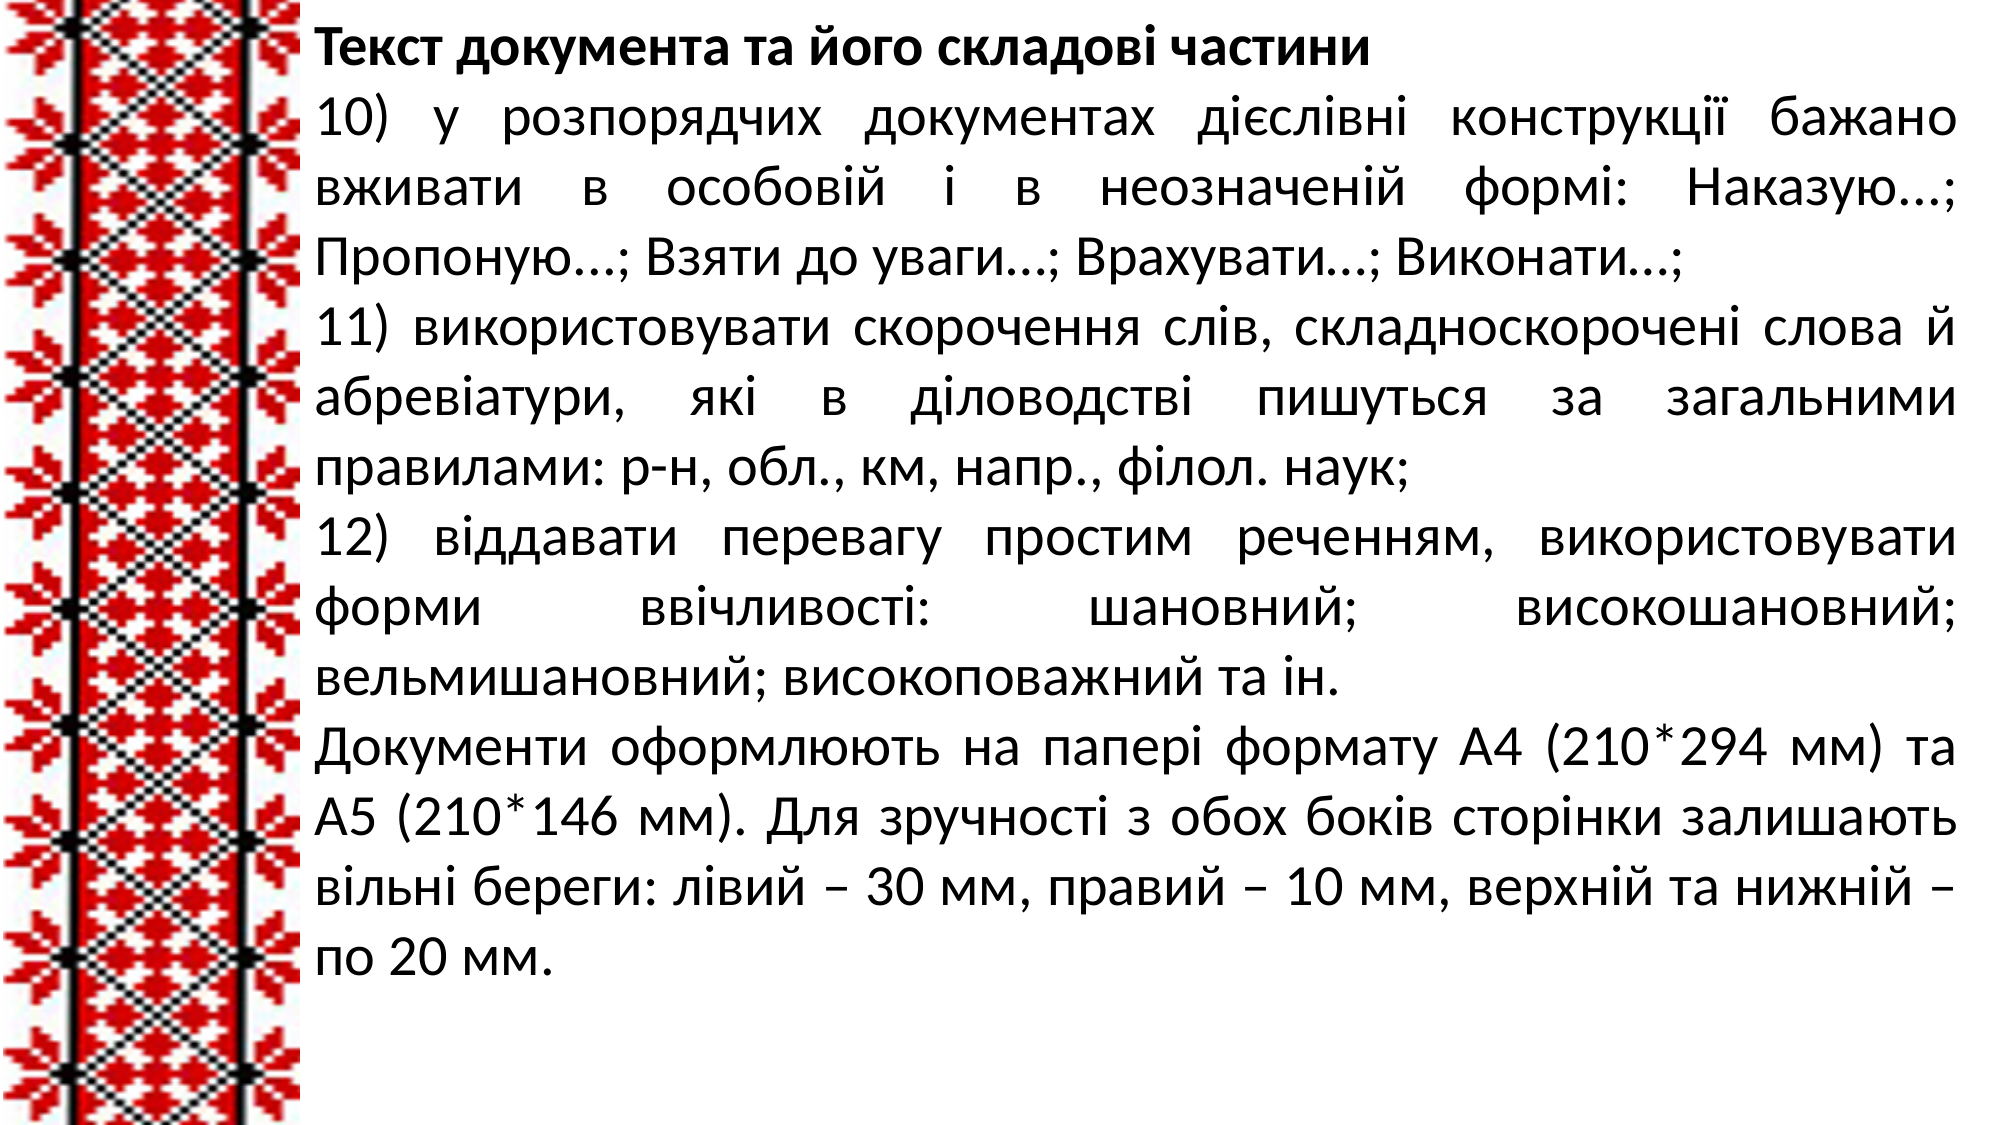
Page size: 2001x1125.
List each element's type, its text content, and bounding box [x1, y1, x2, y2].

text_box Текст документа та його складові частини 10) у розпорядчих документах дієслівні конструкції бажано вживати в особовій і в неозначеній формі: Наказую...; Пропоную...; Взяти до уваги…; Врахувати…; Виконати…; 11) використовувати скорочення слів, складноскорочені слова й абревіатури, які в діловодстві пишуться за загальними правилами: р-н, обл., км, напр., філол. наук; 12) віддавати перевагу простим реченням, використовувати форми ввічливості: шановний; високошановний; вельмишановний; високоповажний та ін. Документи оформлюють на папері формату А4 (210*294 мм) та А5 (210*146 мм). Для зручності з обох боків сторінки залишають вільні береги: лівий – 30 мм, правий – 10 мм, верхній та нижній – по 20 мм. [300, 0, 1974, 995]
picture [3, 0, 300, 1125]
